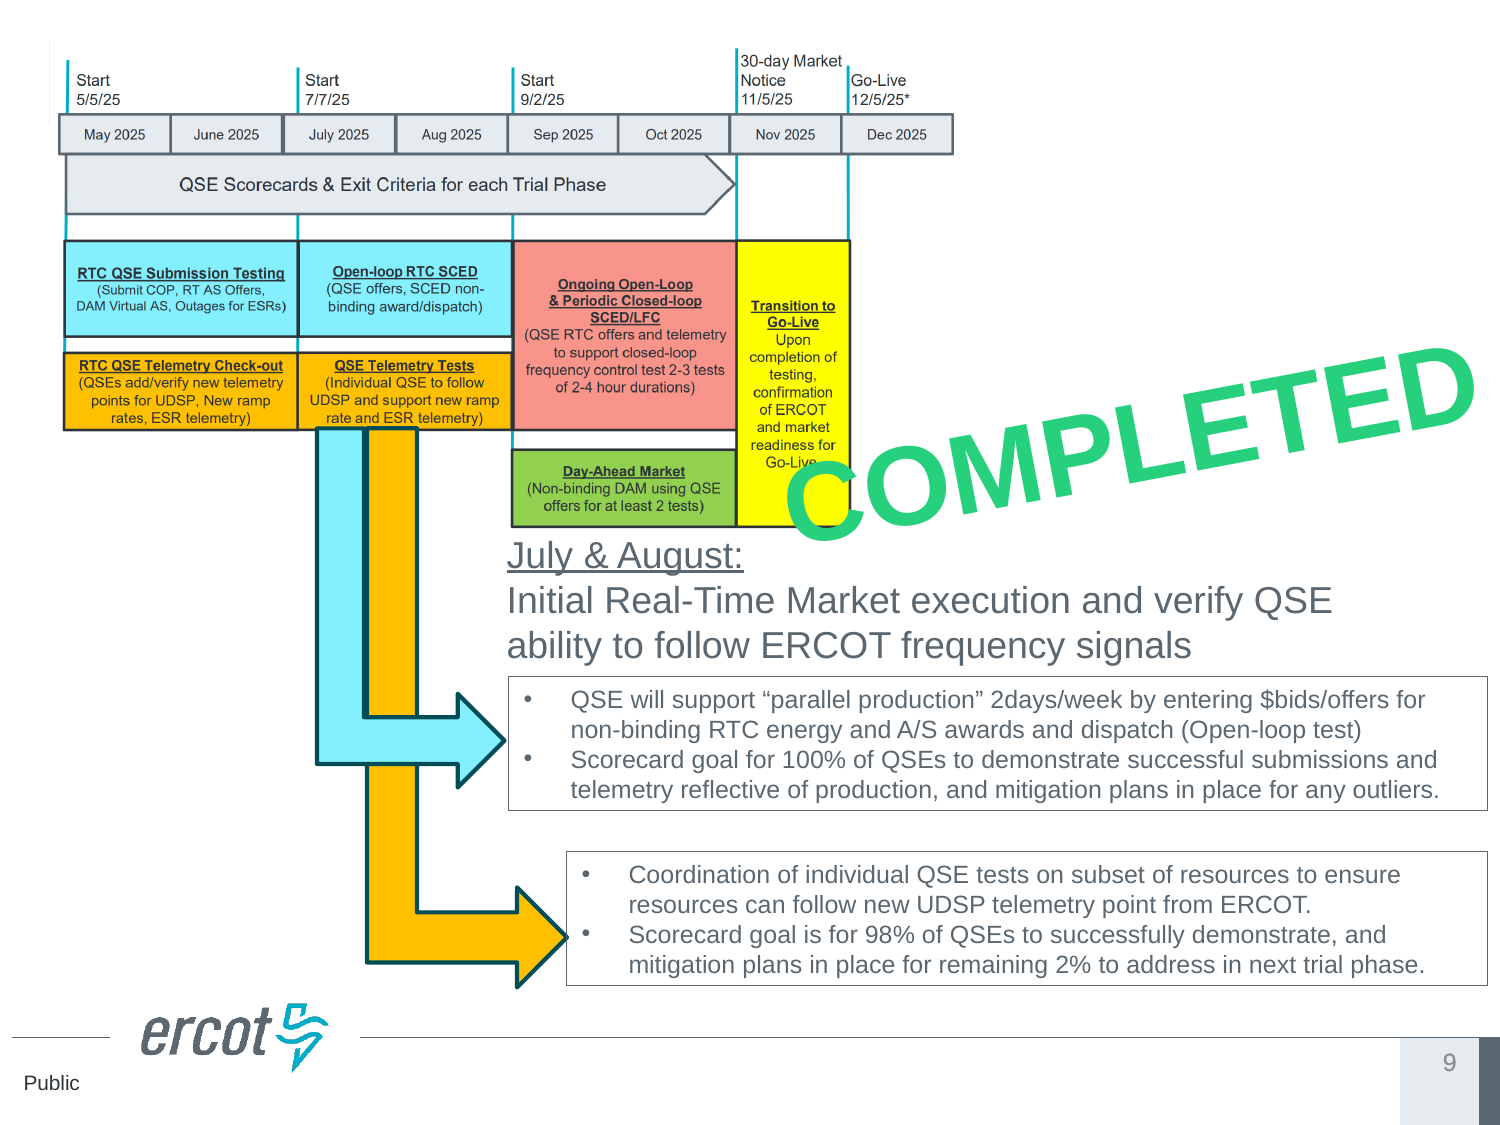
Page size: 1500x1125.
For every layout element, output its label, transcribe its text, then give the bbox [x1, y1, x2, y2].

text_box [49, 37, 963, 533]
text_box July & August: Initial Real-Time Market execution and verify QSE ability to follow ERCOT frequency signals [491, 523, 1450, 674]
text_box COMPLETED [774, 295, 1500, 581]
text_box [366, 541, 420, 715]
picture [137, 999, 332, 1075]
slide_number 9 [1400, 1037, 1500, 1087]
text_box [314, 541, 507, 790]
text_box Coordination of individual QSE tests on subset of resources to ensure resources can follow new UDSP telemetry point from ERCOT. Scorecard goal is for 98% of QSEs to successfully demonstrate, and mitigation plans in place for remaining 2% to address in next trial phase. [566, 851, 1488, 986]
text_box QSE will support “parallel production” 2days/week by entering $bids/offers for non-binding RTC energy and A/S awards and dispatch (Open-loop test) Scorecard goal for 100% of QSEs to demonstrate successful submissions and telemetry reflective of production, and mitigation plans in place for any outliers. [508, 676, 1488, 811]
text_box [364, 767, 566, 990]
